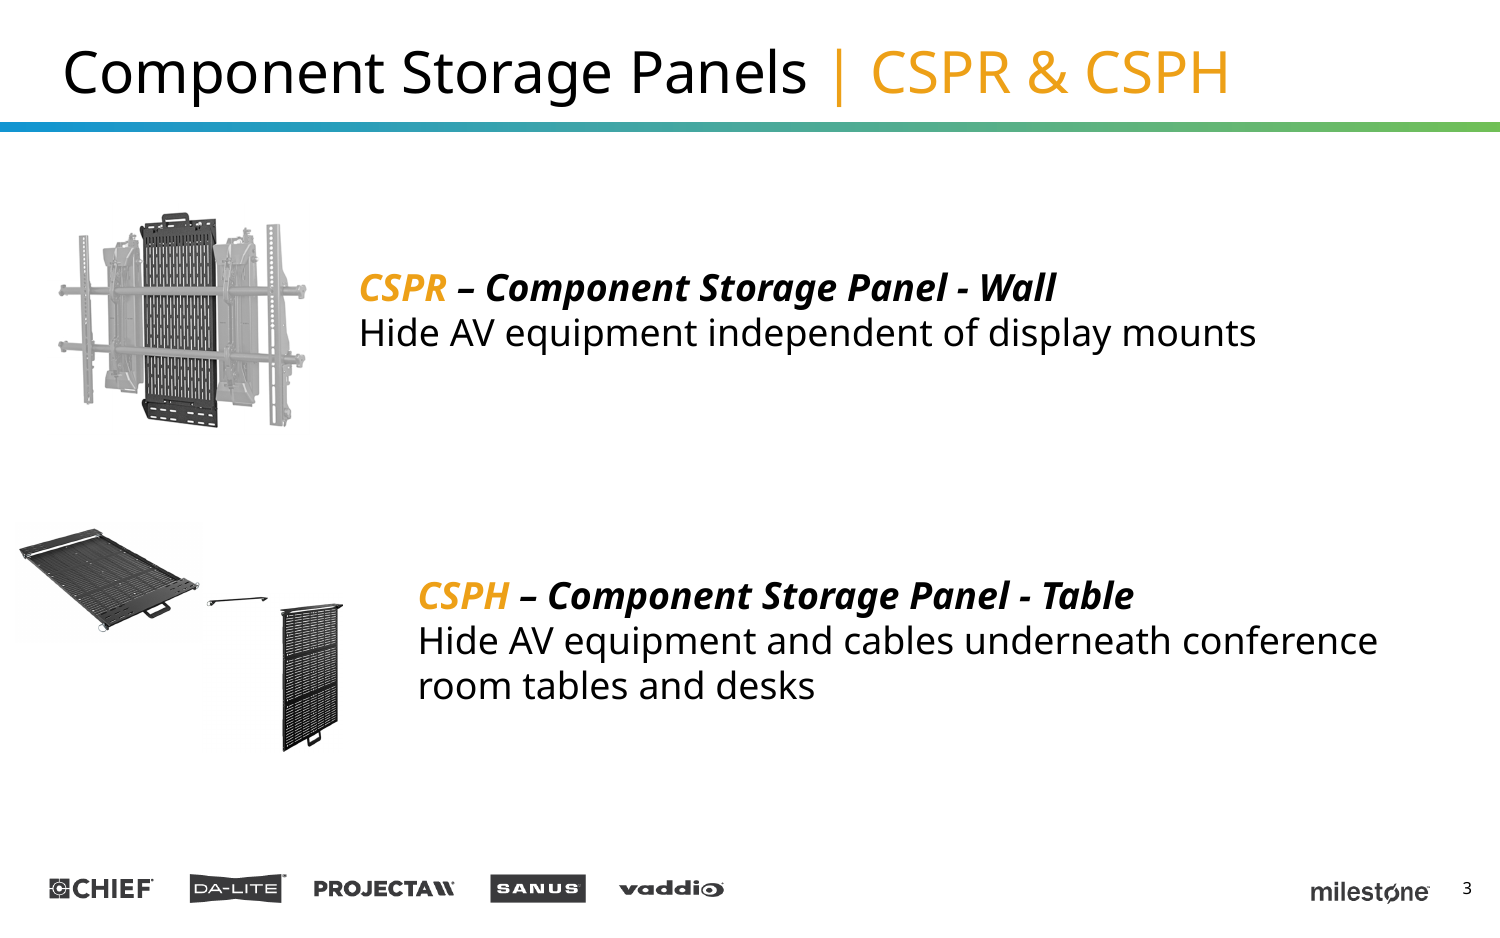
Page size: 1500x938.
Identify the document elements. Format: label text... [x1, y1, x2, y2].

text_box CSPH – Component Storage Panel - Table Hide AV equipment and cables underneath conference room tables and desks [402, 564, 1459, 715]
picture [47, 203, 310, 435]
picture [1308, 870, 1432, 906]
picture [309, 871, 459, 906]
picture [178, 871, 296, 906]
picture [485, 871, 590, 906]
list Component Storage Panels | CSPR & CSPH [47, 27, 1432, 110]
picture [0, 122, 1500, 132]
picture [15, 522, 343, 753]
picture [43, 871, 161, 906]
text_box CSPR – Component Storage Panel - Wall Hide AV equipment independent of display mounts [343, 256, 1273, 362]
picture [617, 871, 726, 906]
